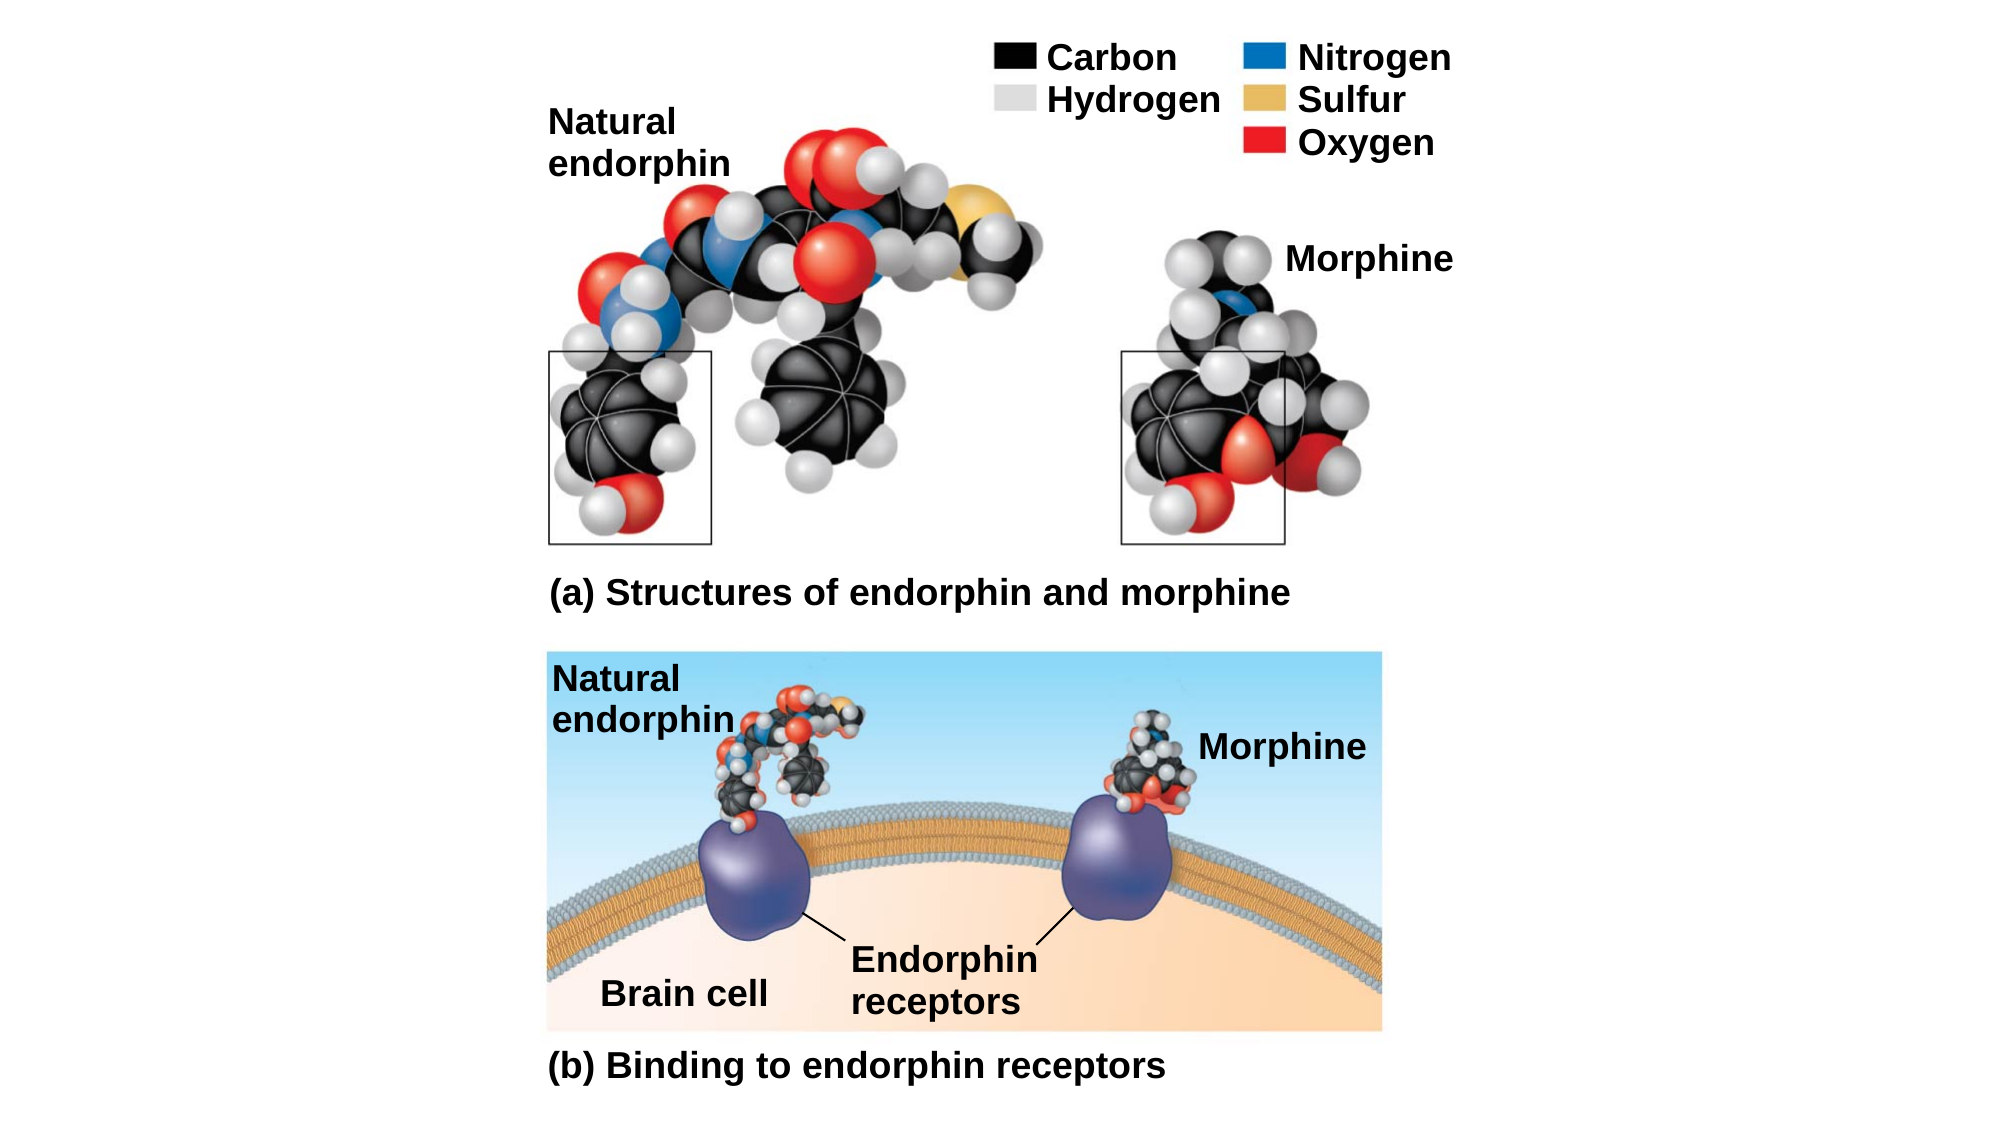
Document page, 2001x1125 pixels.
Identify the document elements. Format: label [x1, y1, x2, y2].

picture [540, 34, 1460, 1091]
